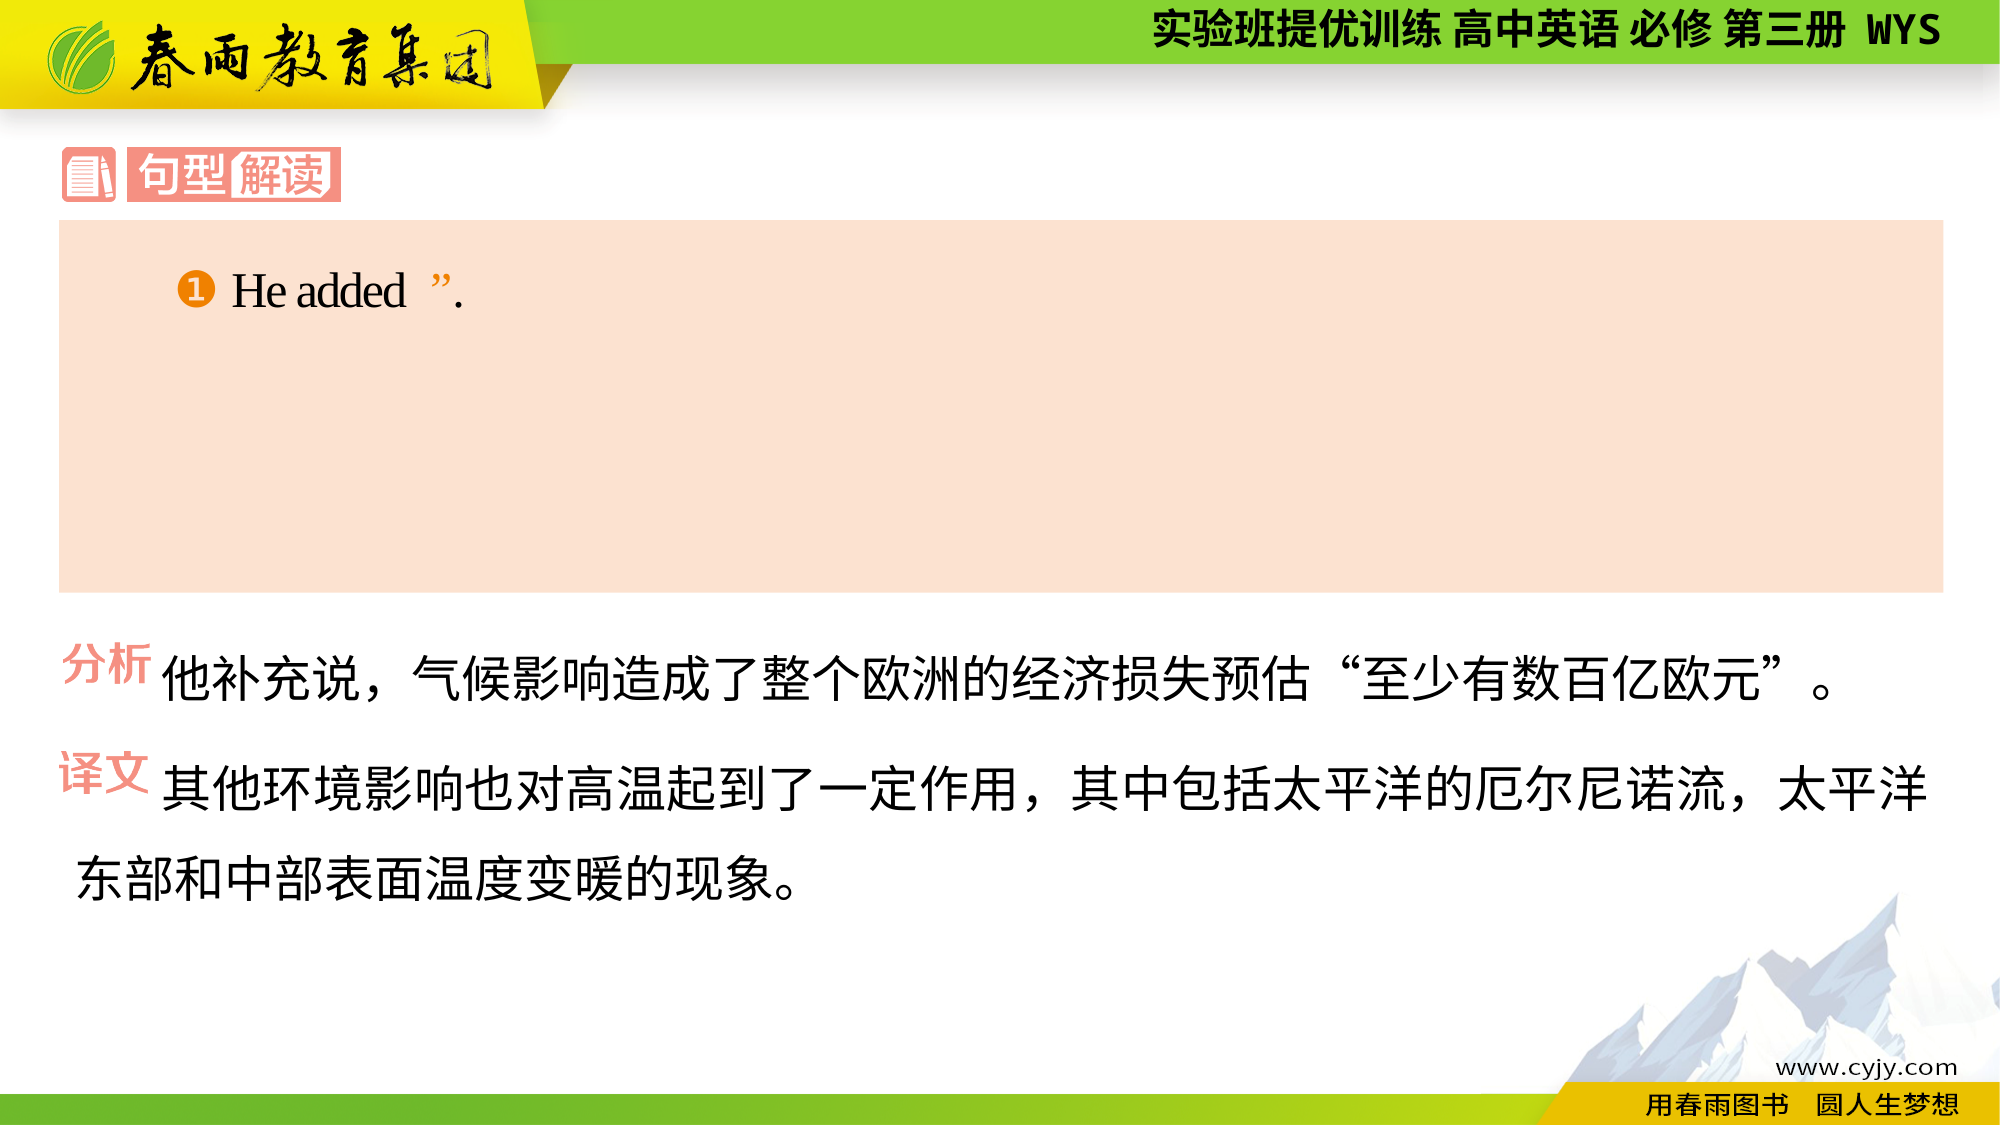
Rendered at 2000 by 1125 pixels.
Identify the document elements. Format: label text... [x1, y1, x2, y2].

picture [0, 0, 2000, 1125]
text_box 其他环境影响也对高温起到了一定作用，其中包括太平洋的厄尔尼诺流，太平洋东部和中部表面温度变暖的现象。 [59, 719, 1944, 915]
text_box 他补充说，气候影响造成了整个欧洲的经济损失预估“至少有数百亿欧元”。 [59, 610, 1944, 716]
